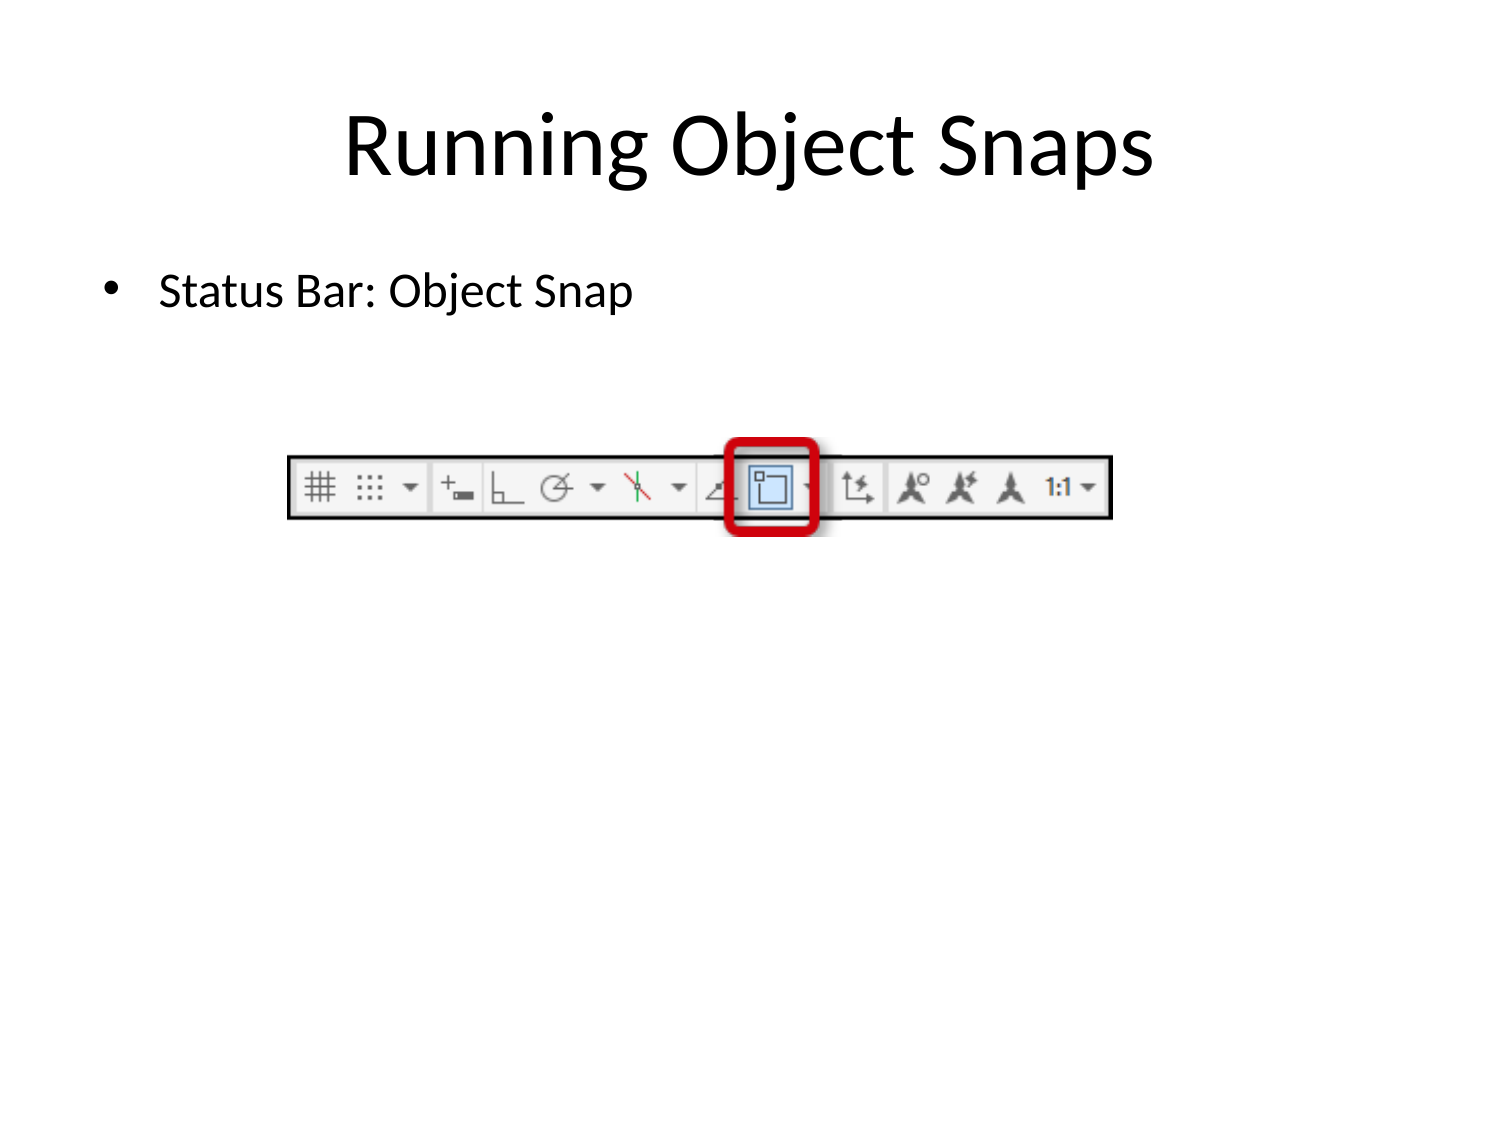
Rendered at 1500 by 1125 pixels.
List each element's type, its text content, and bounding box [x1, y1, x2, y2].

list Status Bar: Object Snap [87, 249, 1313, 950]
title Running Object Snaps [75, 45, 1425, 233]
picture [287, 437, 1113, 538]
